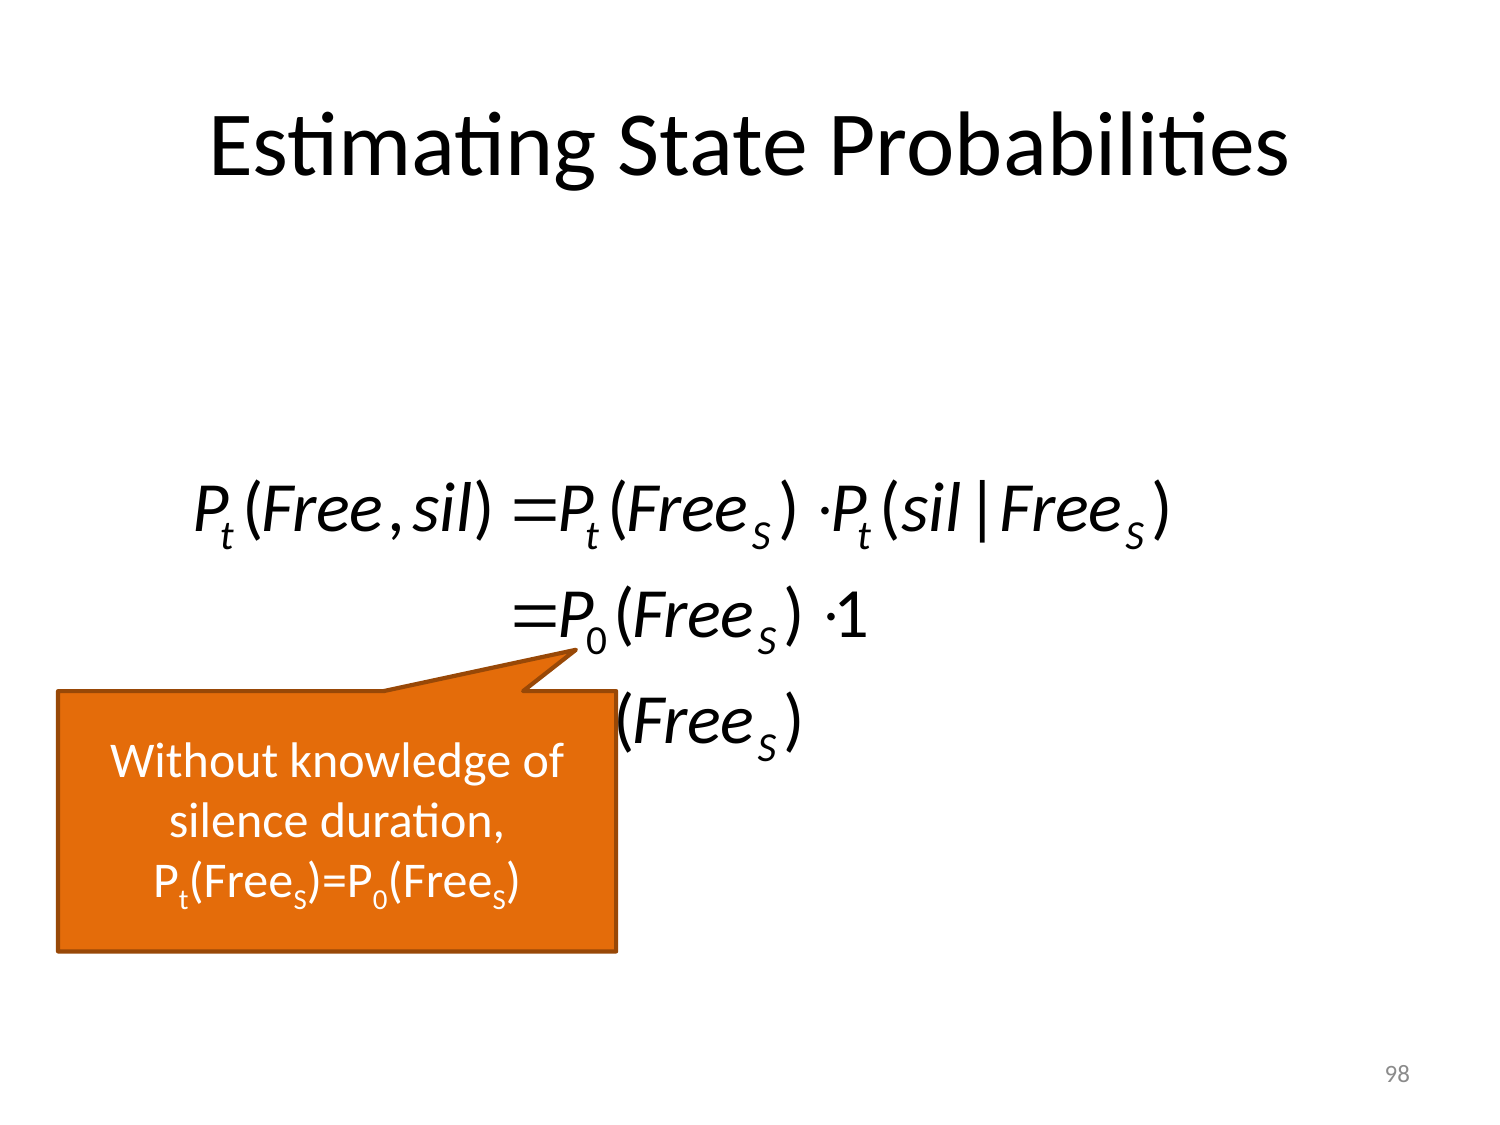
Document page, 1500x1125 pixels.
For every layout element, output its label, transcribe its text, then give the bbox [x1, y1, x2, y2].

text_box Without knowledge of silence duration, Pt(FreeS)=P0(FreeS) [55, 689, 619, 954]
title Estimating State Probabilities [75, 45, 1425, 233]
slide_number 98 [1074, 1042, 1425, 1103]
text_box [184, 466, 1185, 779]
